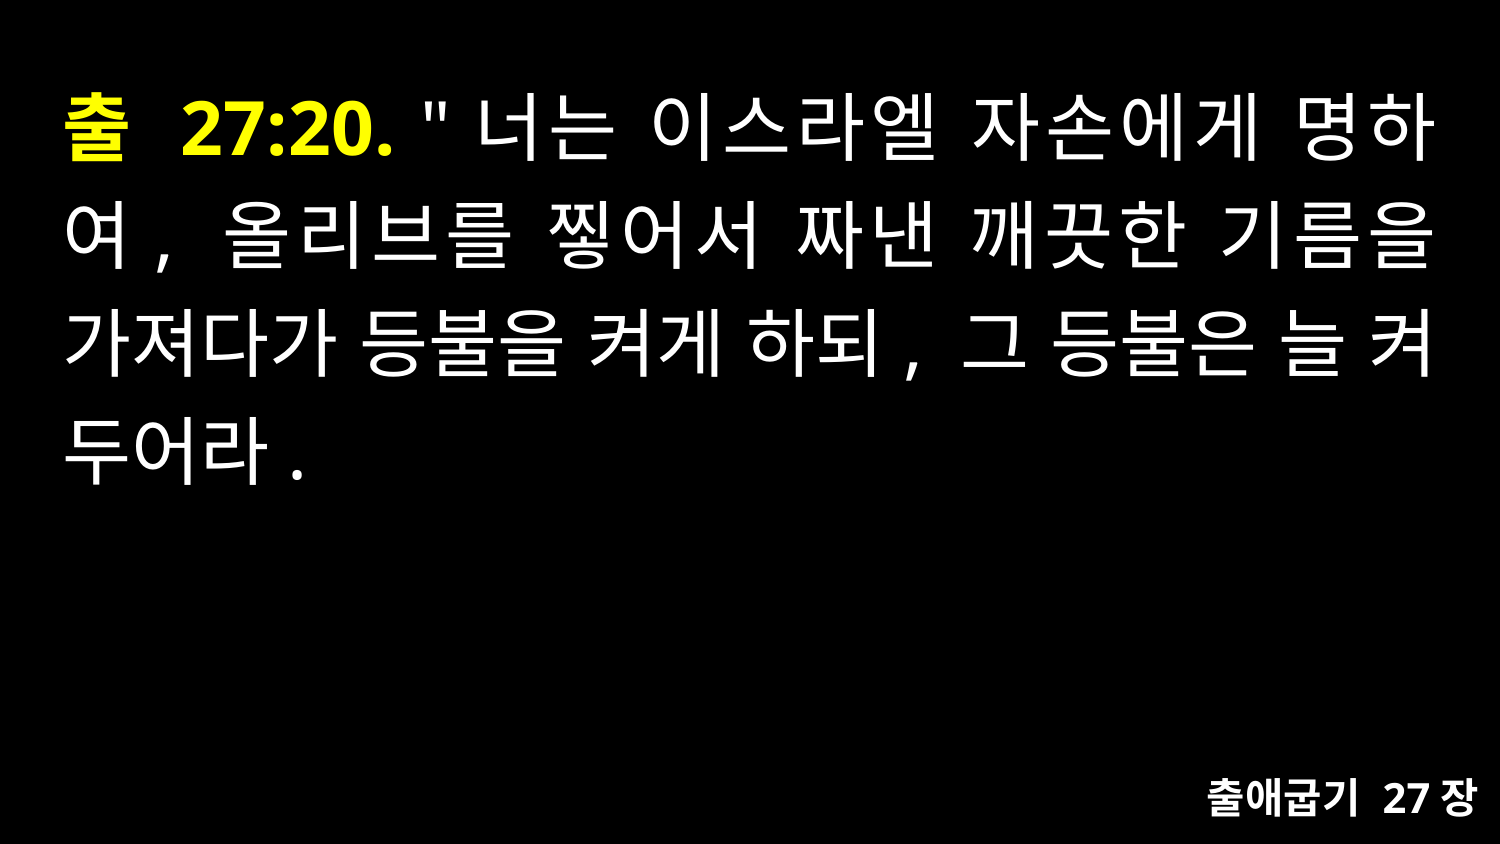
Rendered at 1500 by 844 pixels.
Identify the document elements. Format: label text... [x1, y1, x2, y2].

title 출 27:20. "너는 이스라엘 자손에게 명하여, 올리브를 찧어서 짜낸 깨끗한 기름을 가져다가 등불을 켜게 하되, 그 등불은 늘 켜 두어라. [0, 0, 1500, 844]
subtitle 출애굽기 27장 [916, 770, 1500, 844]
